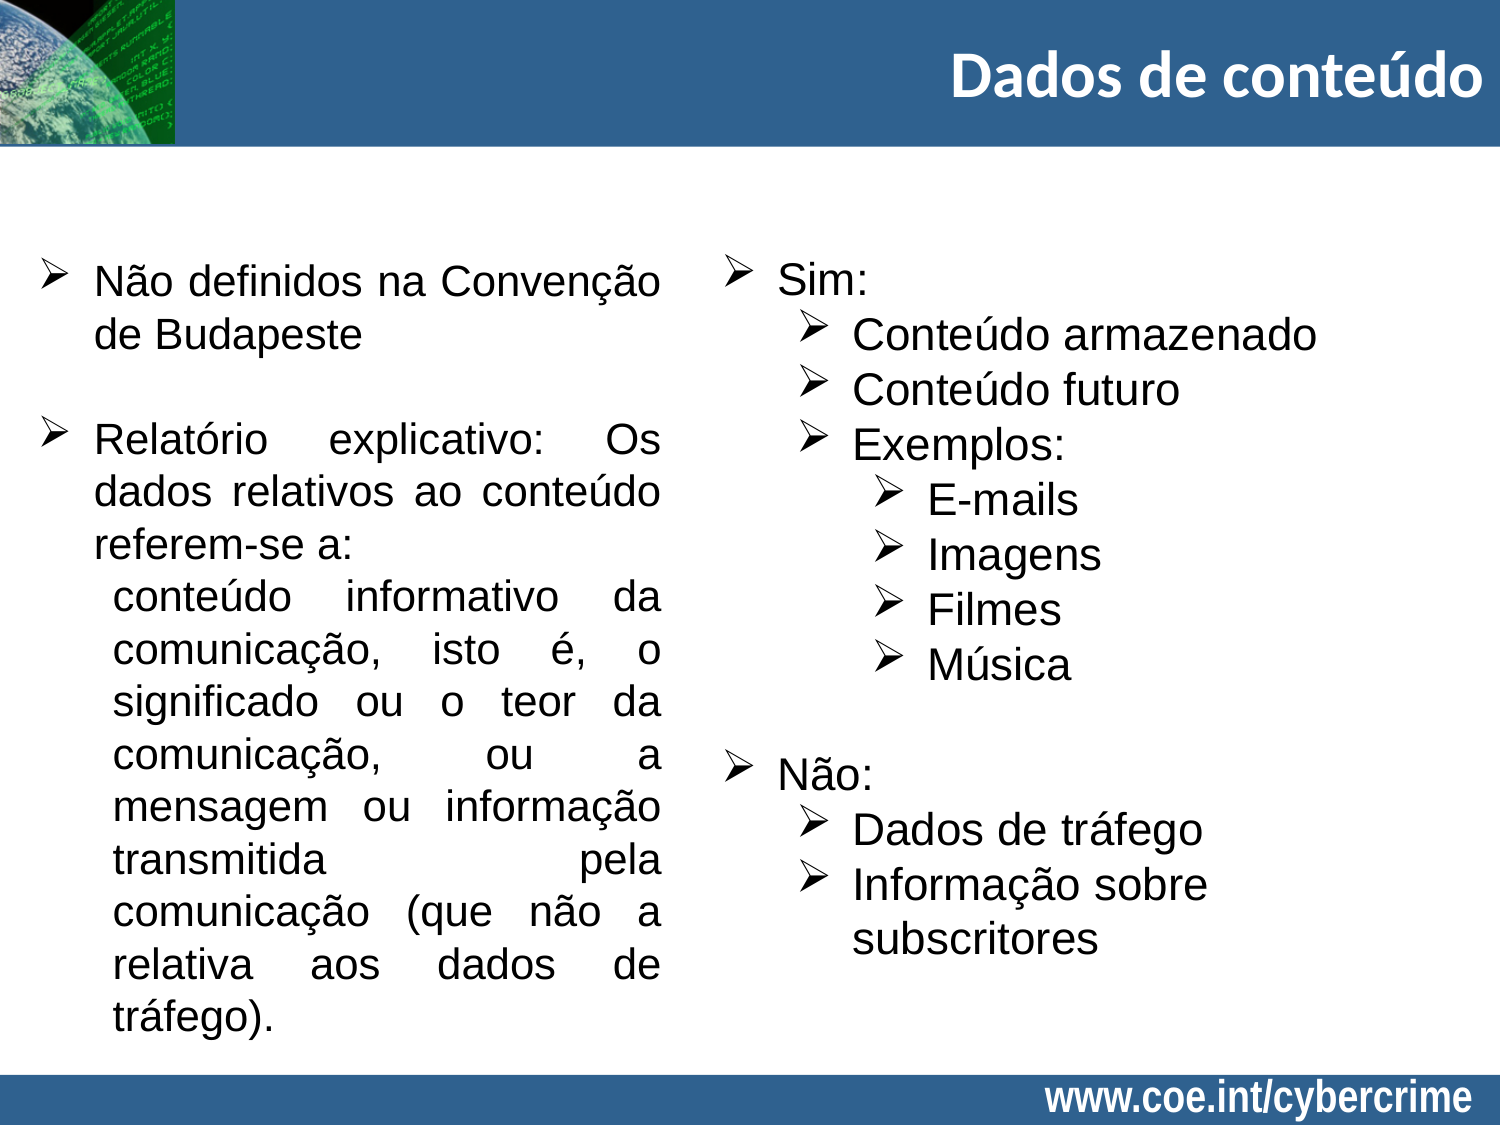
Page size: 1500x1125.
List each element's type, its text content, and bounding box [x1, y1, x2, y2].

text_box Sim: Conteúdo armazenado Conteúdo futuro Exemplos: E-mails Imagens Filmes Música Não: Dados de tráfego Informação sobre subscritores [706, 242, 1465, 972]
text_box Não definidos na Convenção de Budapeste Relatório explicativo: Os dados relativos ao conteúdo referem-se a: conteúdo informativo da comunicação, isto é, o significado ou o teor da comunicação, ou a mensagem ou informação transmitida pela comunicação (que não a relativa aos dados de tráfego). [22, 245, 677, 1048]
text_box [0, 1073, 1030, 1125]
text_box Dados de conteúdo [177, 0, 1500, 149]
picture [0, 0, 175, 144]
text_box www.coe.int/cybercrime [1030, 1059, 1500, 1125]
